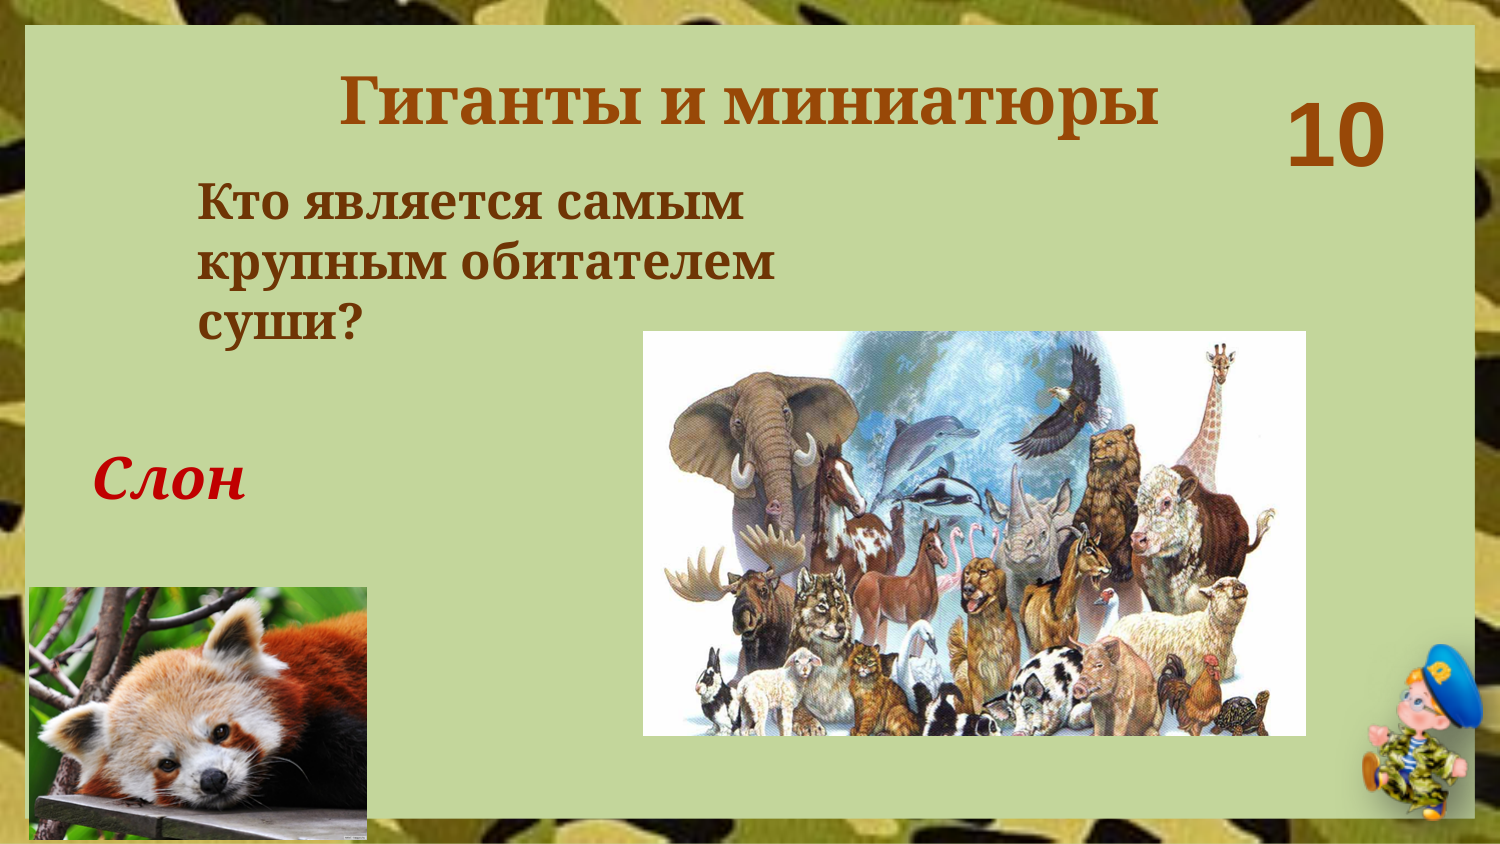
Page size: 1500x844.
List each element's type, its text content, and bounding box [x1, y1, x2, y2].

text_box 10 [1266, 67, 1407, 193]
picture [0, 0, 1500, 844]
text_box Слон [76, 433, 379, 519]
text_box Кто является самым крупным обитателем суши? [183, 161, 904, 357]
text_box Гиганты и миниатюры [301, 49, 1200, 145]
